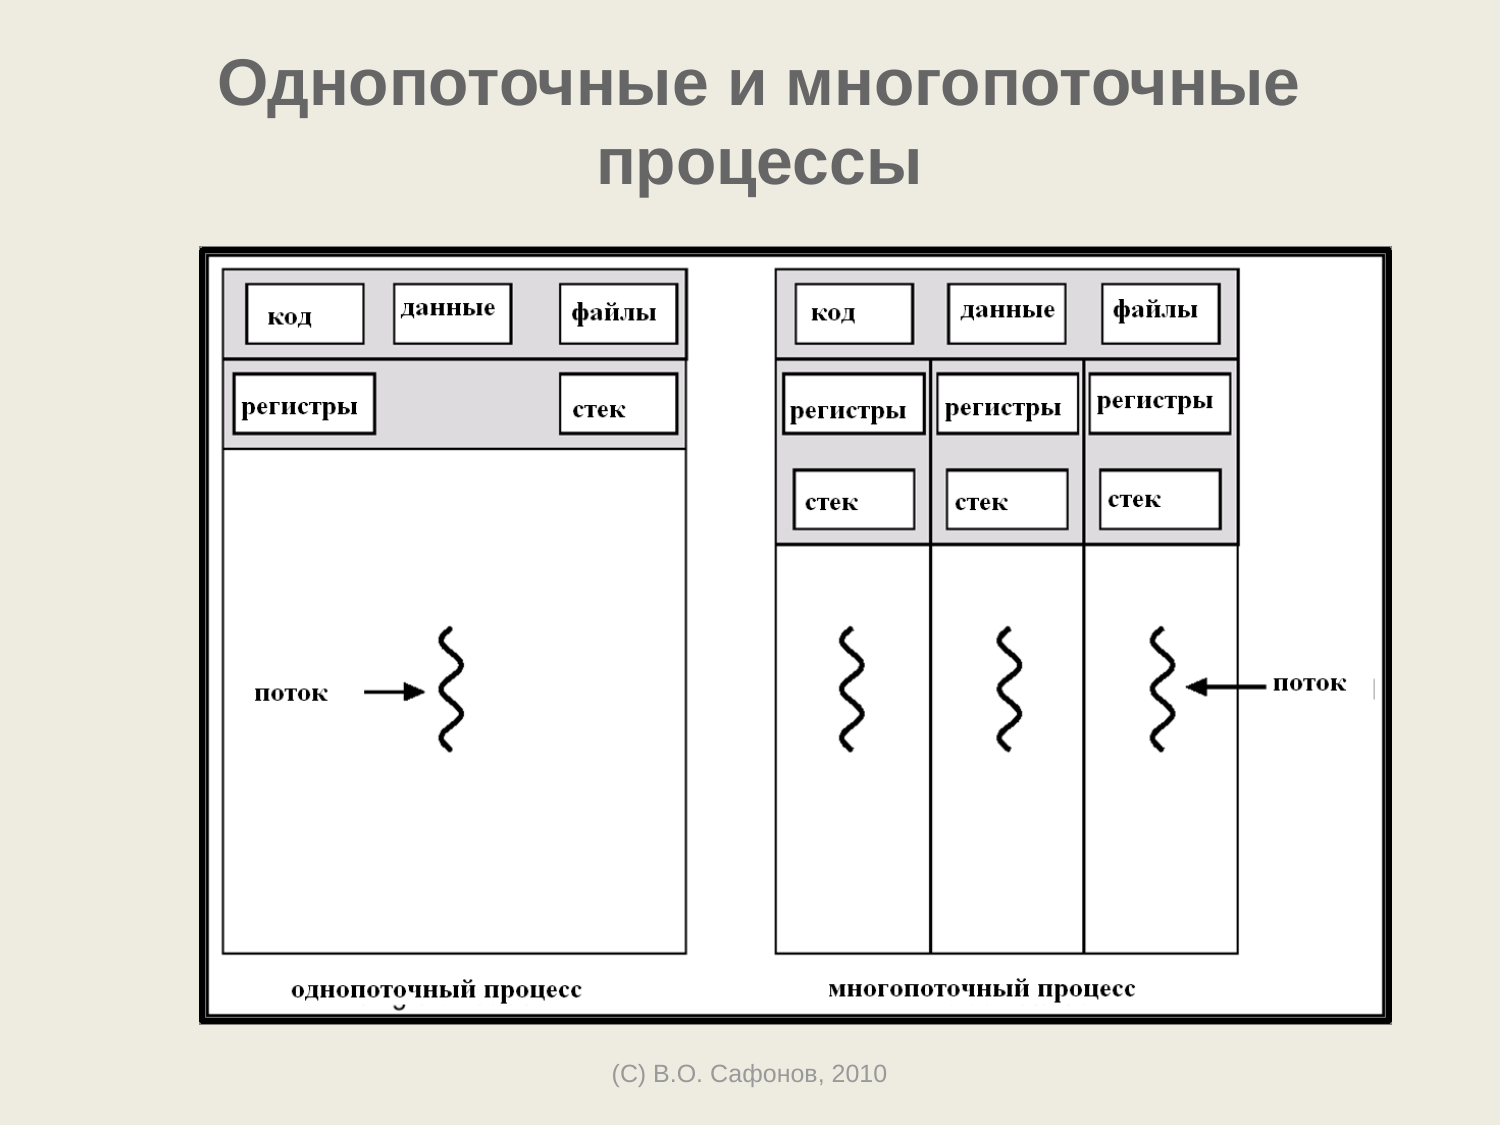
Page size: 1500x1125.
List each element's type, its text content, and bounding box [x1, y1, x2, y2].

footer (C) В.О. Сафонов, 2010 [512, 1042, 988, 1103]
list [198, 245, 1392, 1025]
title Однопоточные и многопоточные процессы [52, 30, 1466, 207]
